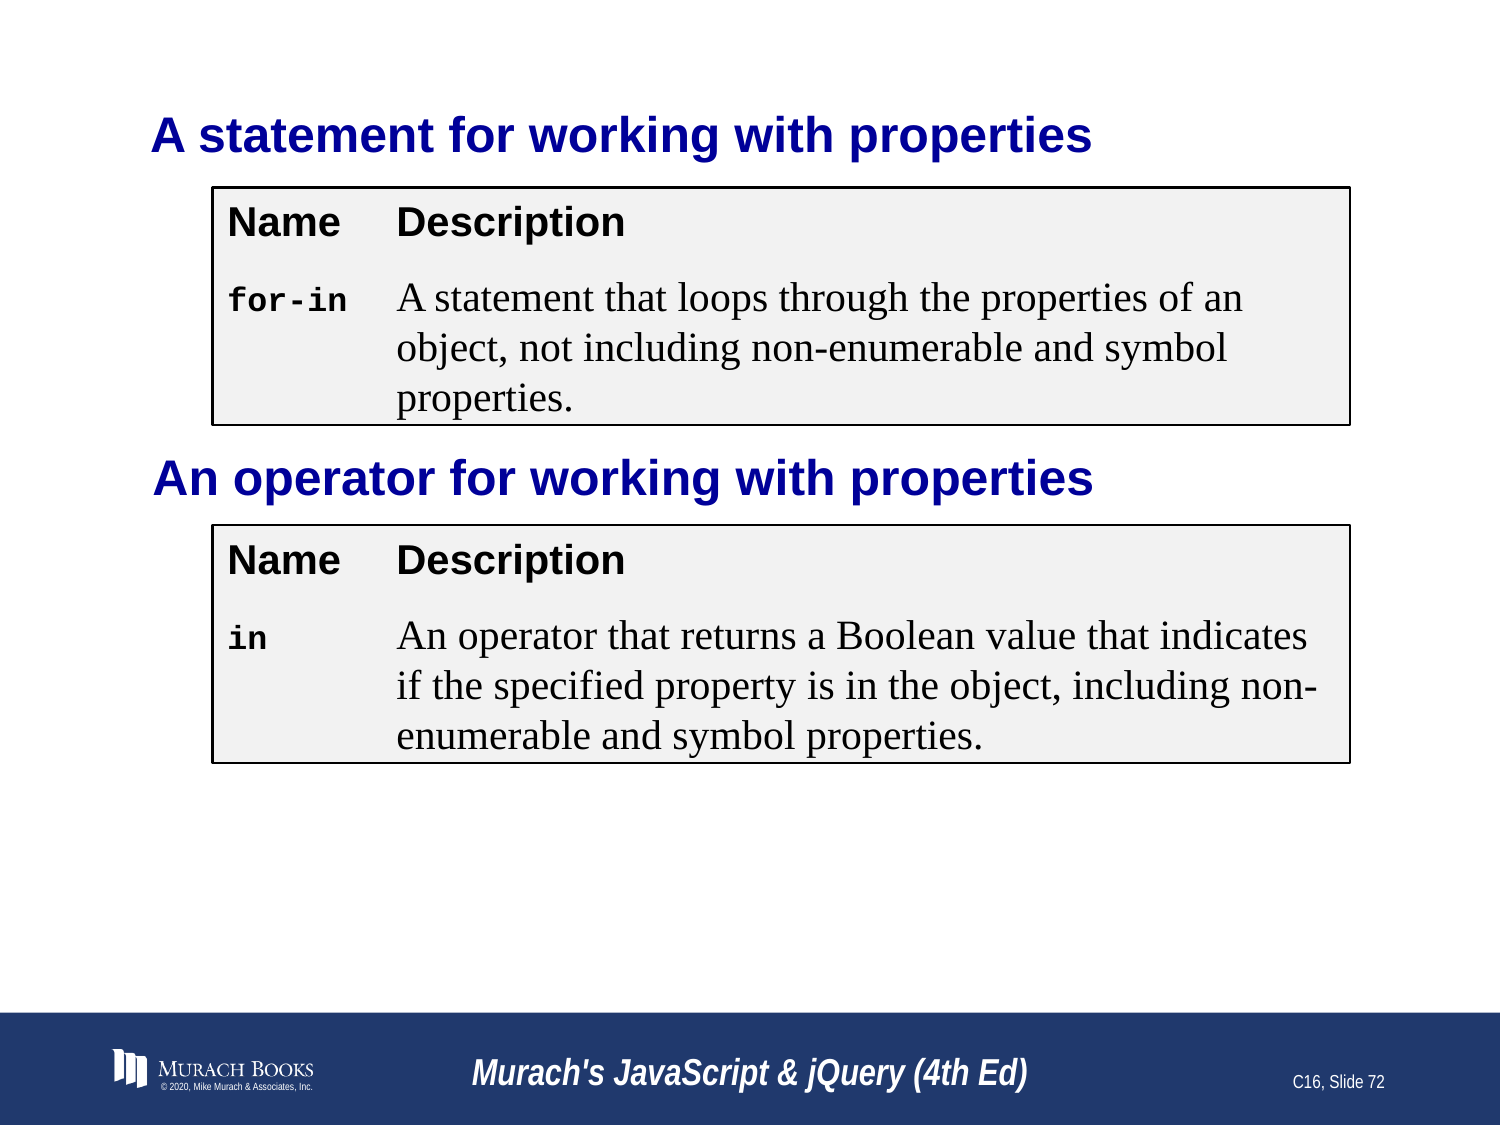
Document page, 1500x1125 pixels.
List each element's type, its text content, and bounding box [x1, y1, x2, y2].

list An operator for working with properties [137, 437, 1350, 513]
title A statement for working with properties [150, 102, 1350, 164]
slide_number Murach's JavaScript & jQuery (4th Ed) [463, 1025, 1050, 1100]
slide_number C16, Slide 72 [1087, 1025, 1400, 1100]
footer © 2020, Mike Murach & Associates, Inc. [12, 1025, 463, 1100]
list Name Description in An operator that returns a Boolean value that indicates if the specified property is in the object, including non-enumerable and symbol properties. [210, 522, 1353, 766]
list Name Description for-in A statement that loops through the properties of an object, not including non-enumerable and symbol properties. [210, 185, 1353, 428]
